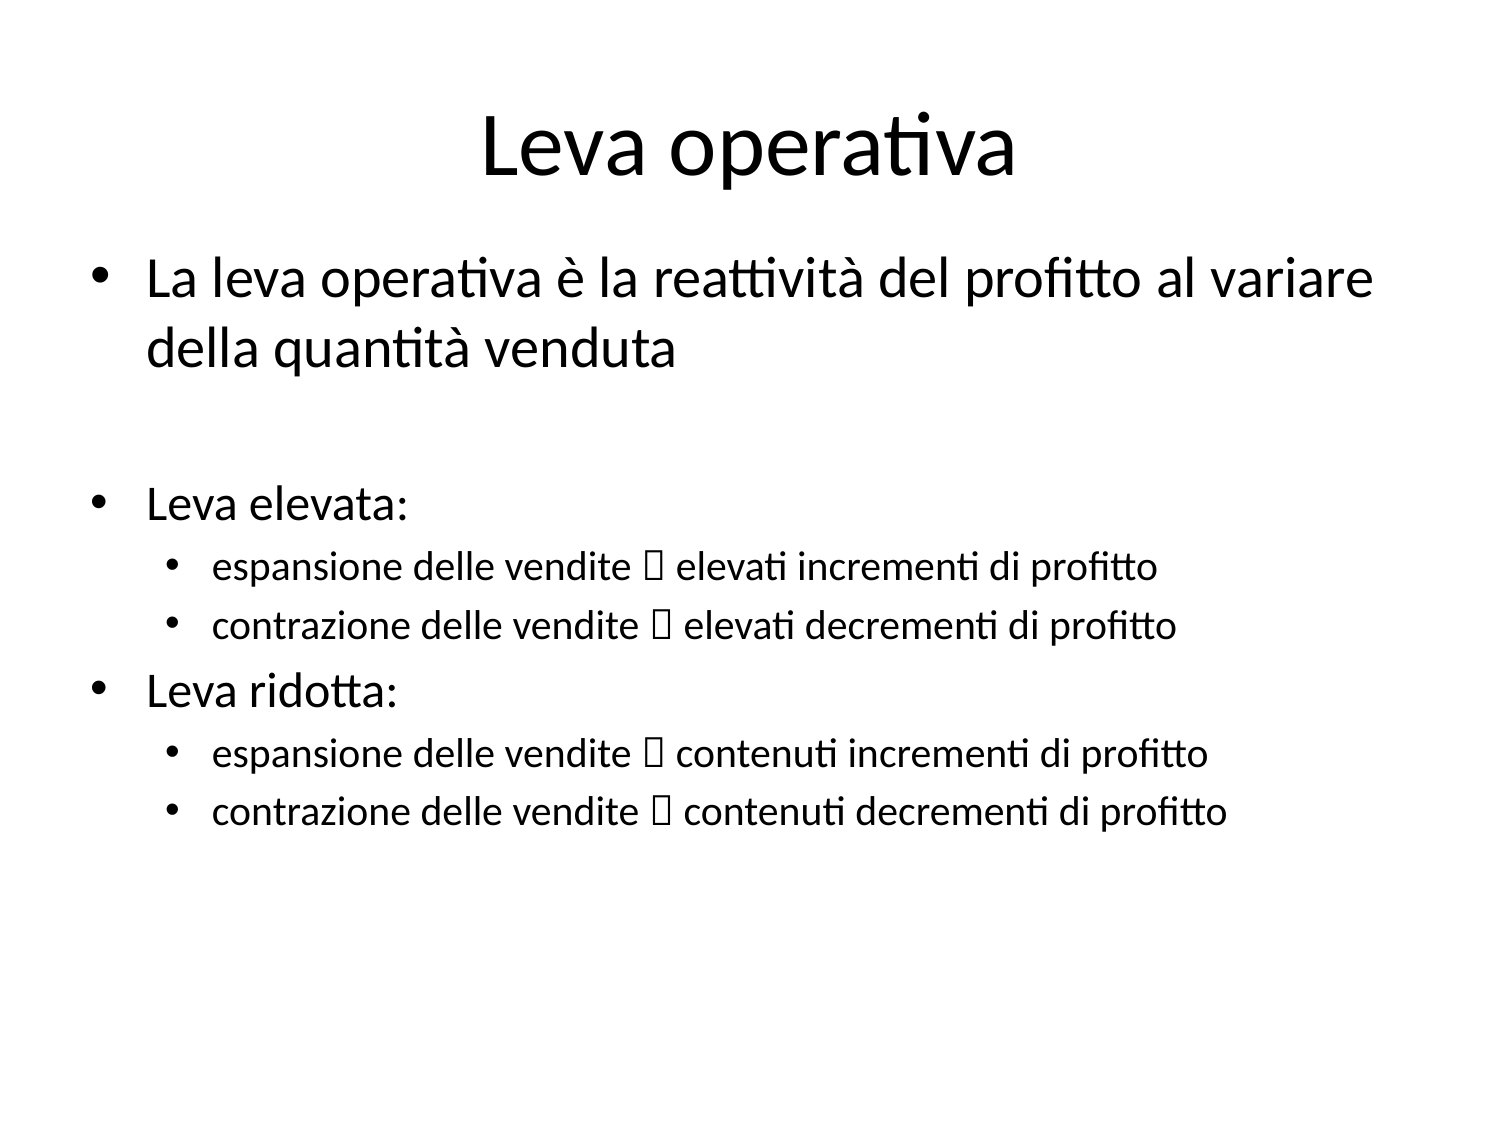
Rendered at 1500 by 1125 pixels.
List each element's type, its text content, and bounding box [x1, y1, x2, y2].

title Leva operativa [75, 45, 1425, 233]
